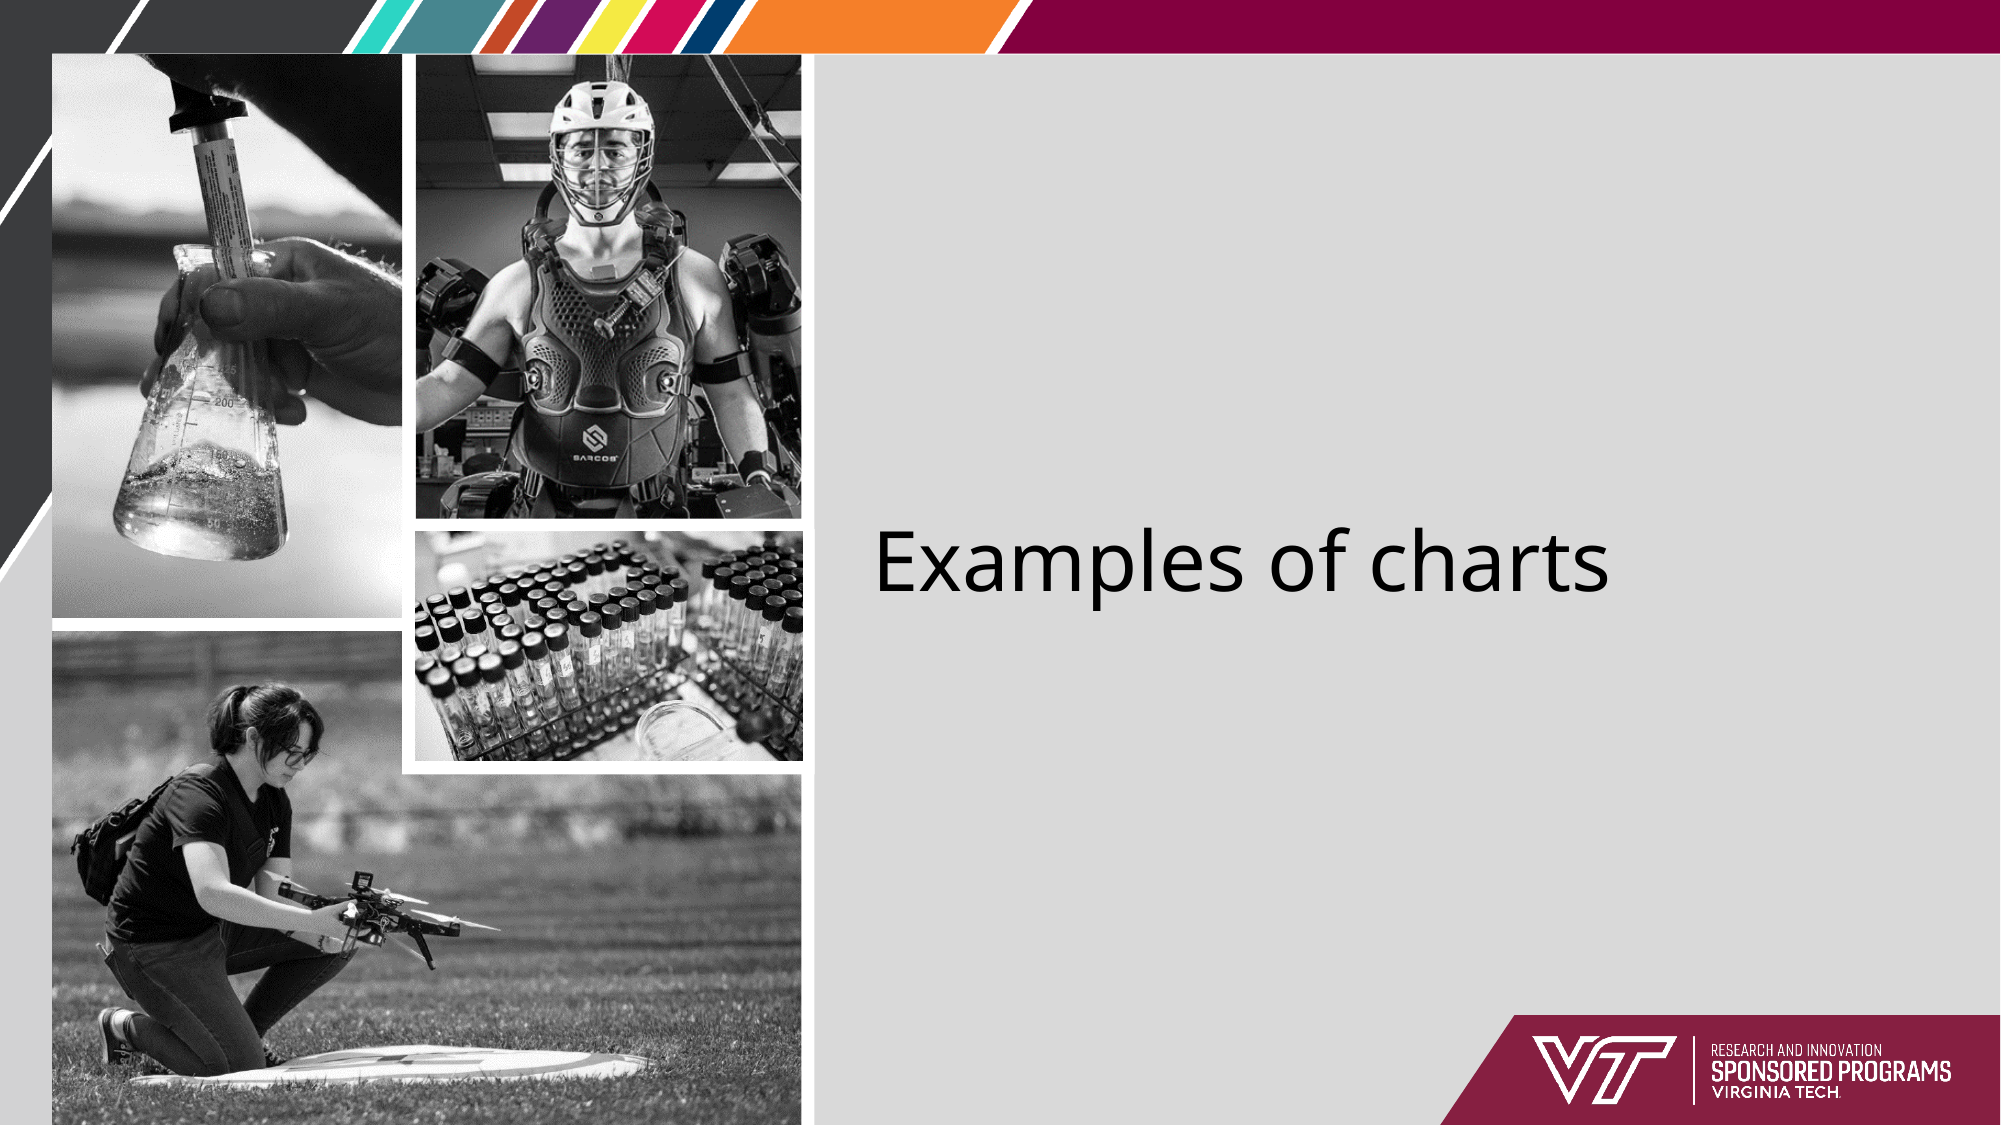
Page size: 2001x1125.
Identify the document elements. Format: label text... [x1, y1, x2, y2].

title Examples of charts [872, 66, 1902, 610]
picture [1532, 1036, 1951, 1105]
picture [0, 0, 2000, 1125]
picture [415, 531, 803, 761]
